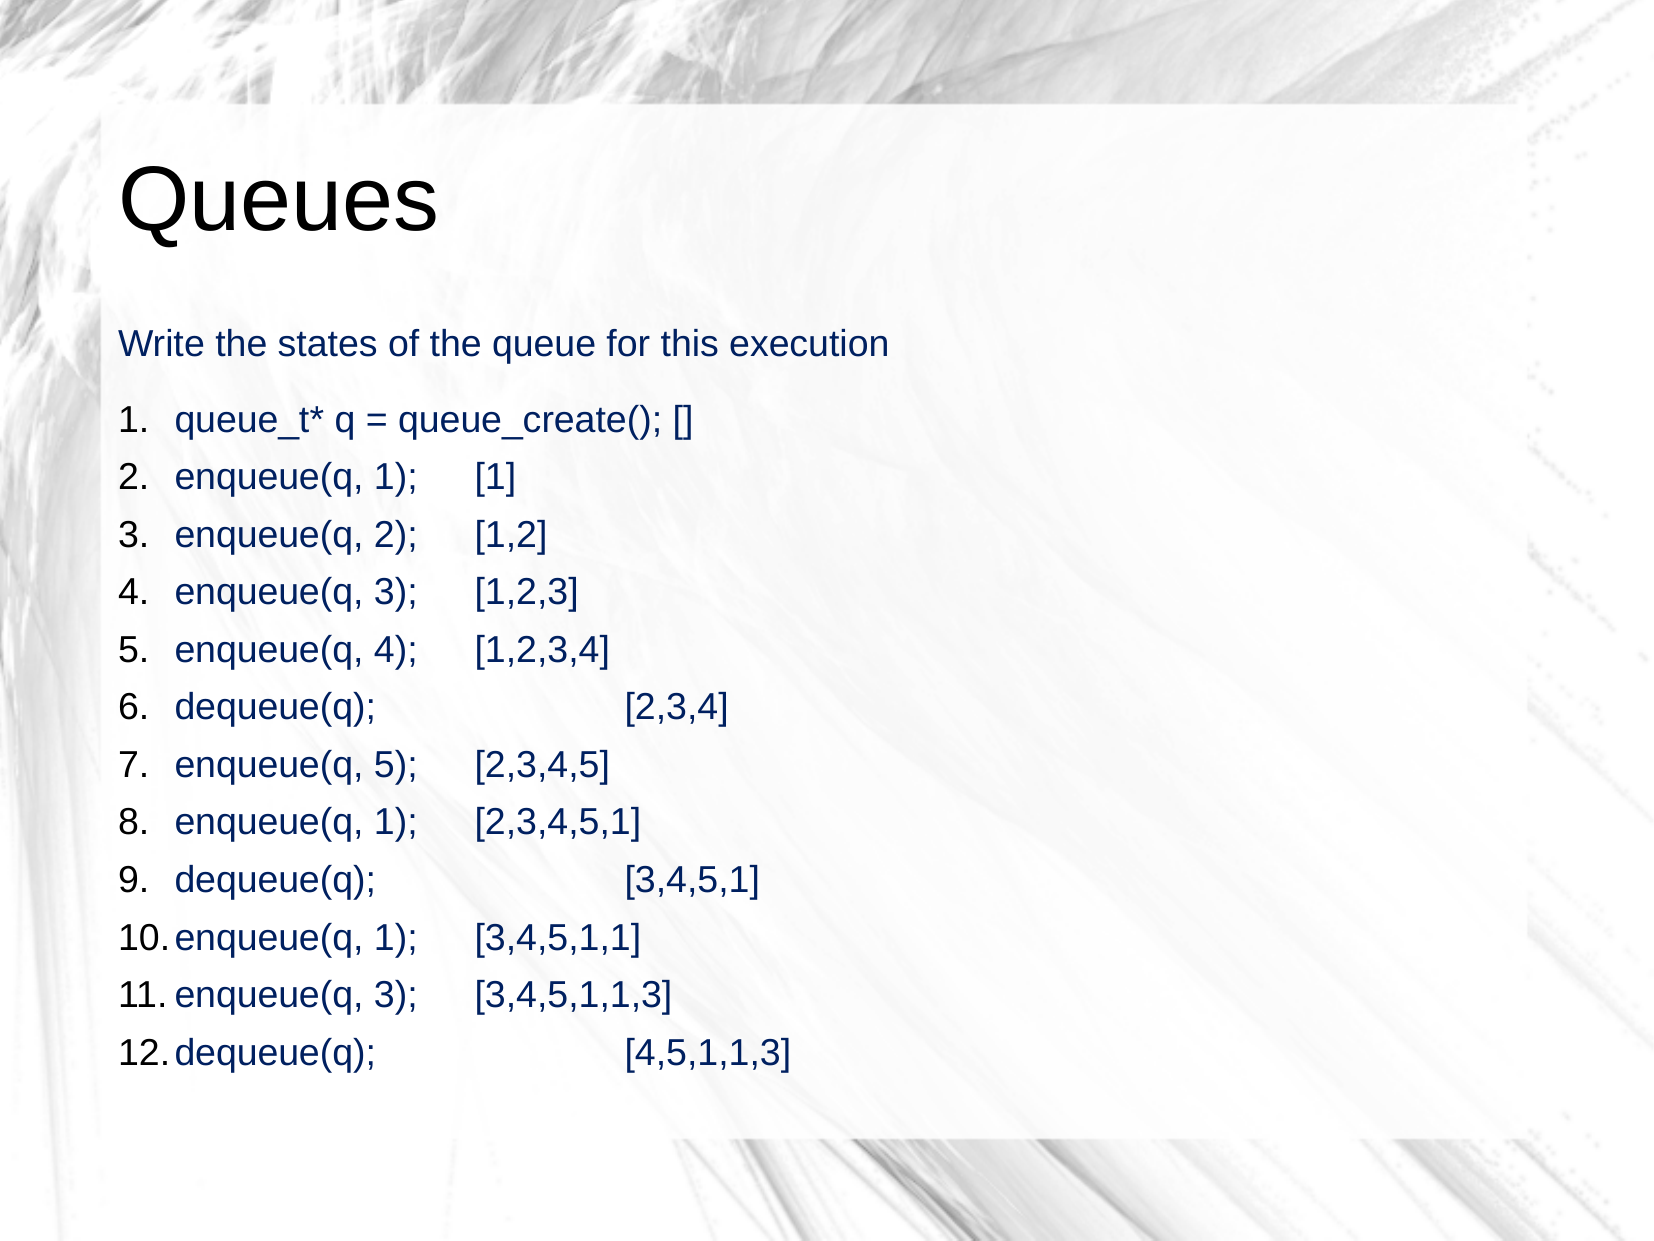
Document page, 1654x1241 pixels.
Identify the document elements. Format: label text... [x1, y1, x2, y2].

picture [0, 0, 1654, 1241]
list Write the states of the queue for this execution queue_t* q = queue_create(); [] enqueue(q, 1); [1] enqueue(q, 2); [1,2] enqueue(q, 3); [1,2,3] enqueue(q, 4); [1,2,3,4] dequeue(q); [2,3,4] enqueue(q, 5); [2,3,4,5] enqueue(q, 1); [2,3,4,5,1] dequeue(q); [3,4,5,1] enqueue(q, 1); [3,4,5,1,1] enqueue(q, 3); [3,4,5,1,1,3] dequeue(q); [4,5,1,1,3] [118, 319, 1571, 1183]
title Queues [118, 93, 1506, 299]
